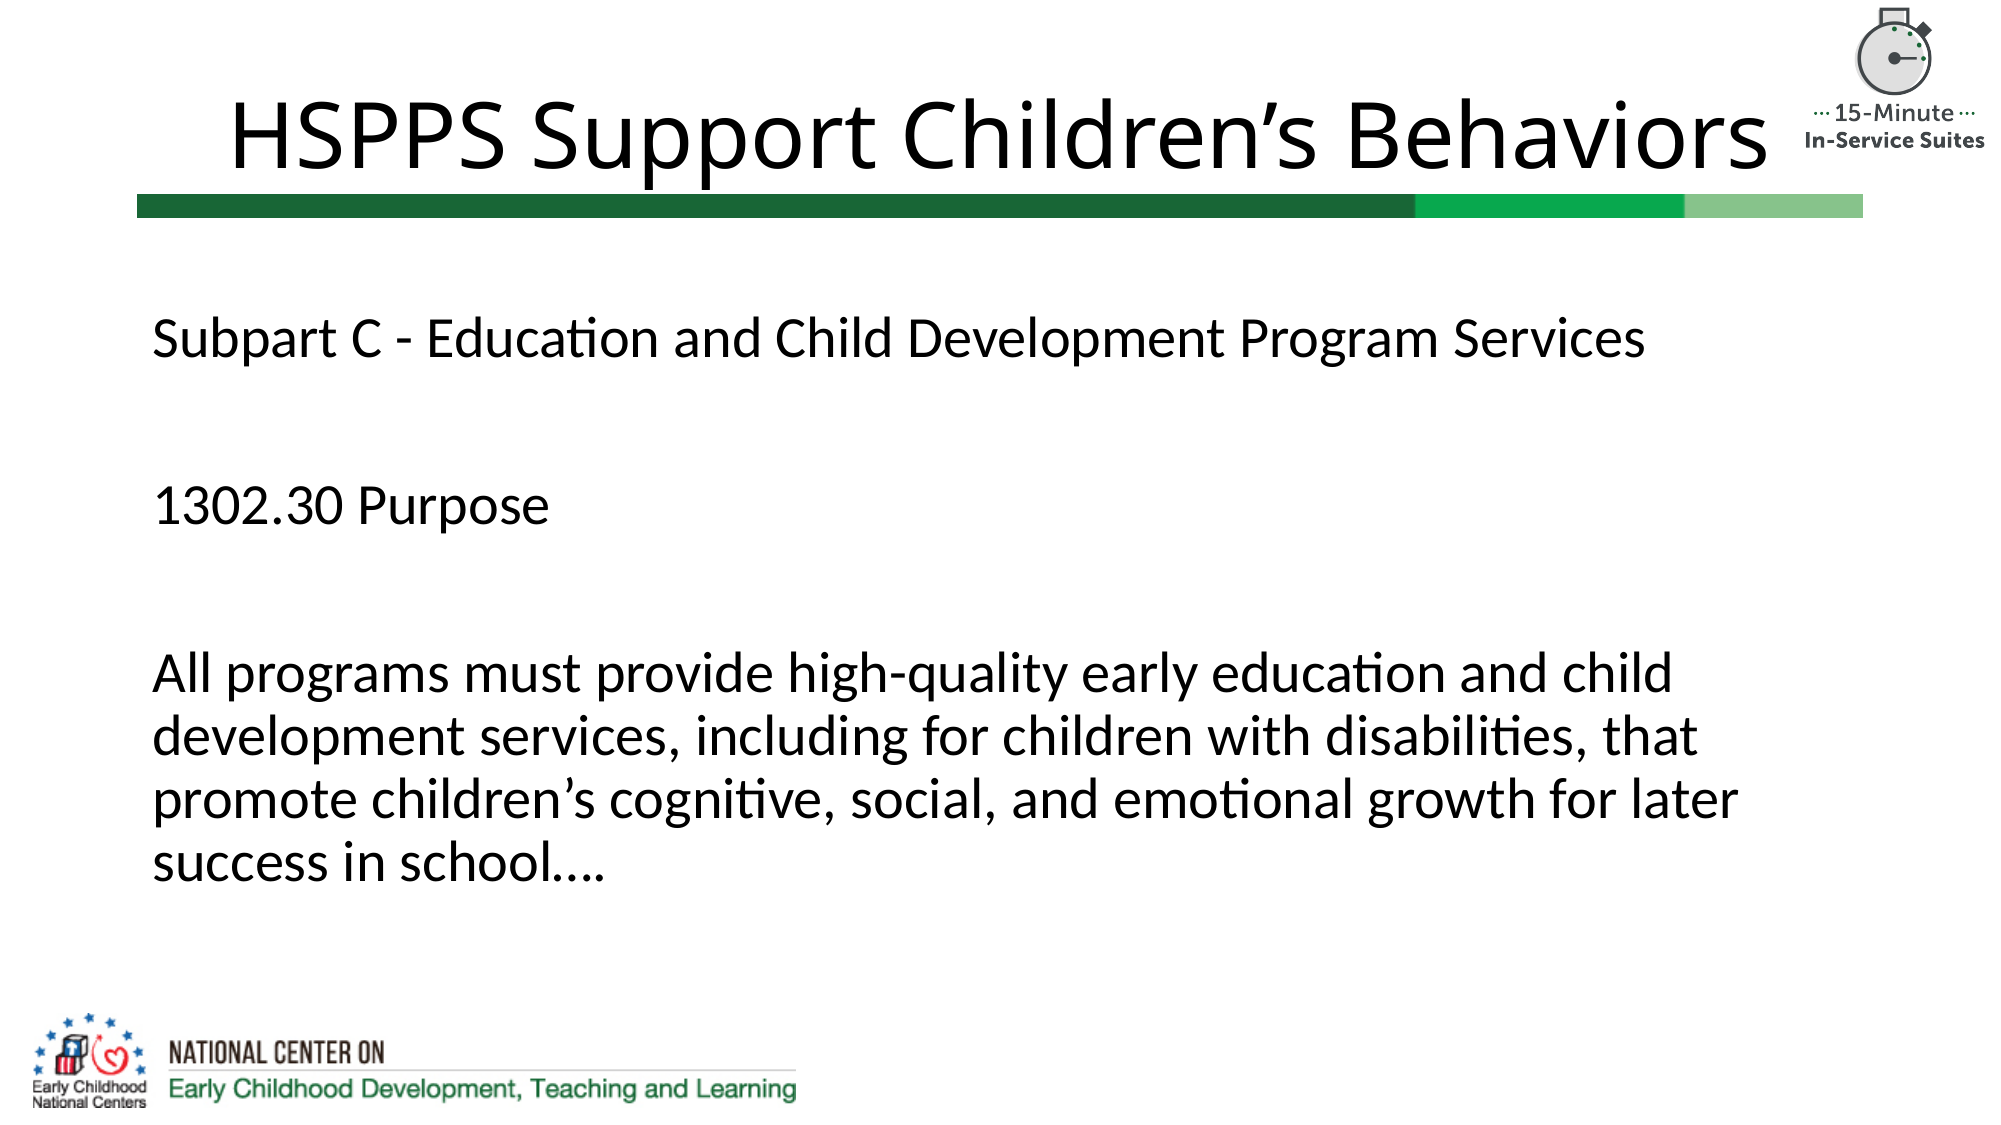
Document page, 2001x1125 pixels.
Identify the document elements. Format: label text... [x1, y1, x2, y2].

title HSPPS Support Children’s Behaviors [137, 59, 1863, 218]
picture [1790, 0, 1999, 161]
list Subpart C - Education and Child Development Program Services 1302.30 Purpose All programs must provide high-quality early education and child development services, including for children with disabilities, that promote children’s cognitive, social, and emotional growth for later success in school…. [137, 299, 1863, 1014]
picture [33, 1013, 796, 1108]
